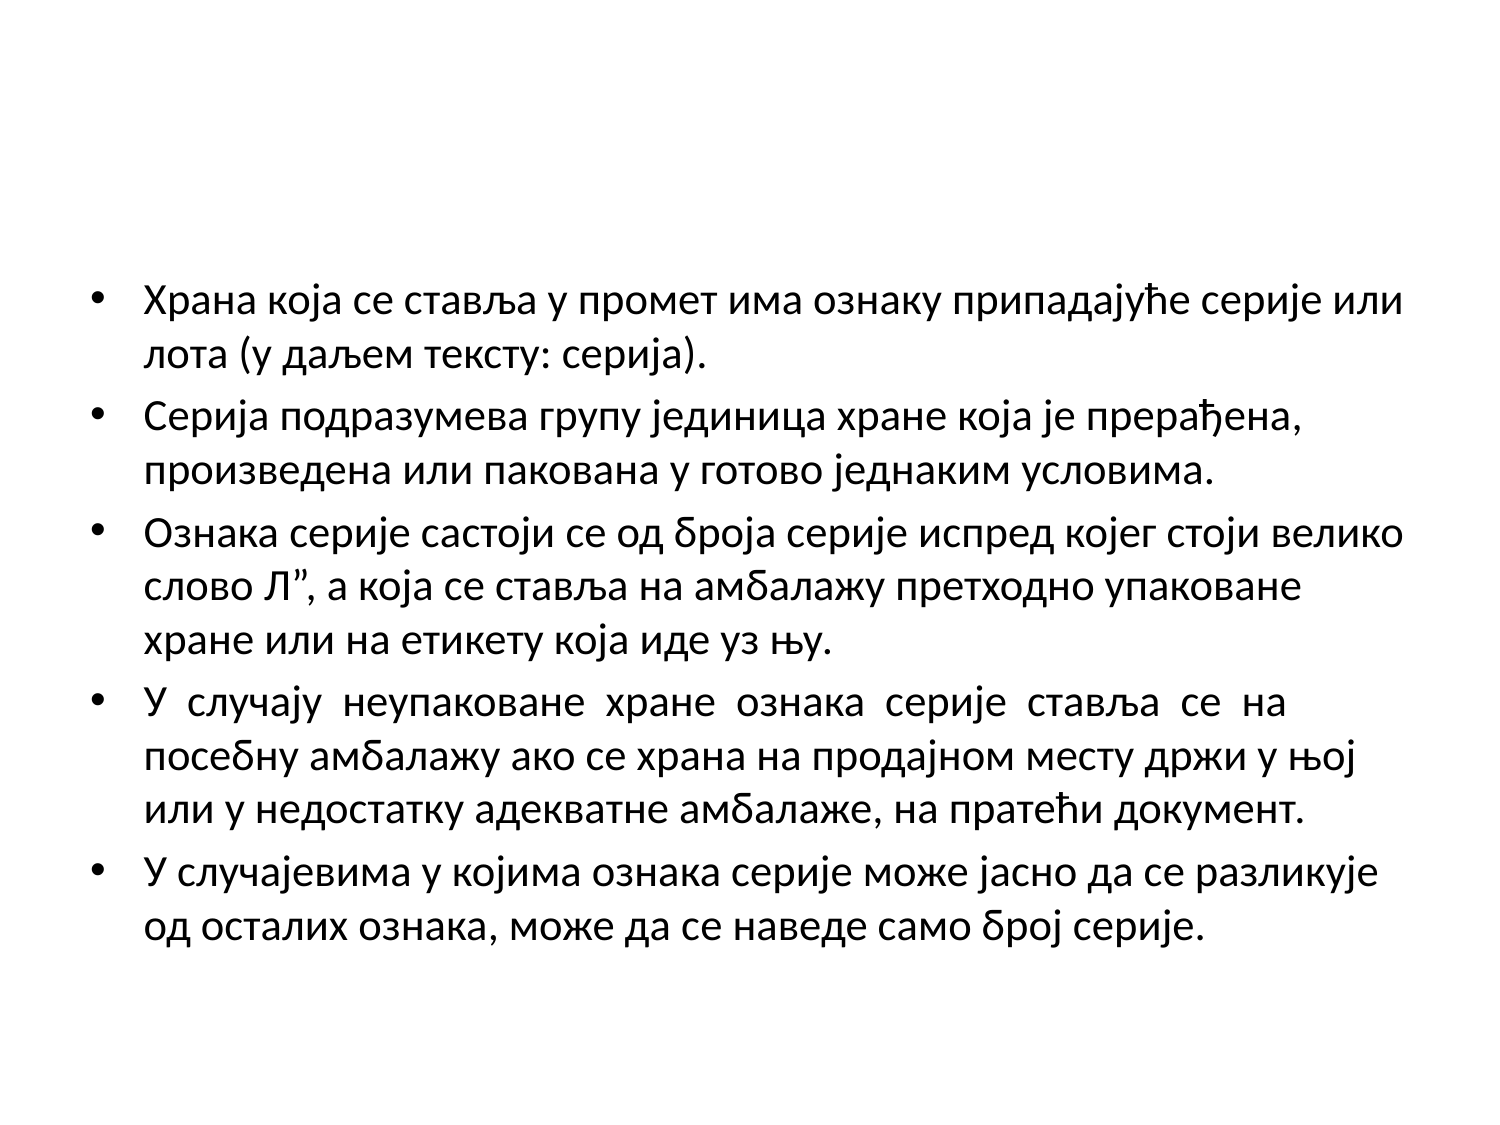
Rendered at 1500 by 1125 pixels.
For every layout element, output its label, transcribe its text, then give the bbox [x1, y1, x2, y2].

list Храна која се ставља у промет има ознаку припадајуће серије или лота (у даљем тексту: серија). Серија подразумева групу јединица хране која је прерађена, произведена или пакована у готово једнаким условима. Ознака серије састоји се од броја серије испред којег стоји велико слово Л”, а која се ставља на амбалажу претходно упаковане хране или на етикету која иде уз њу. У случају неупаковане хране ознака серије ставља се на посебну амбалажу ако се храна на продајном месту држи у њој или у недостатку адекватне амбалаже, на пратећи документ. У случајевима у којима ознака серије може јасно да се разликује од осталих ознака, може да се наведе само број серије. [75, 262, 1425, 1005]
